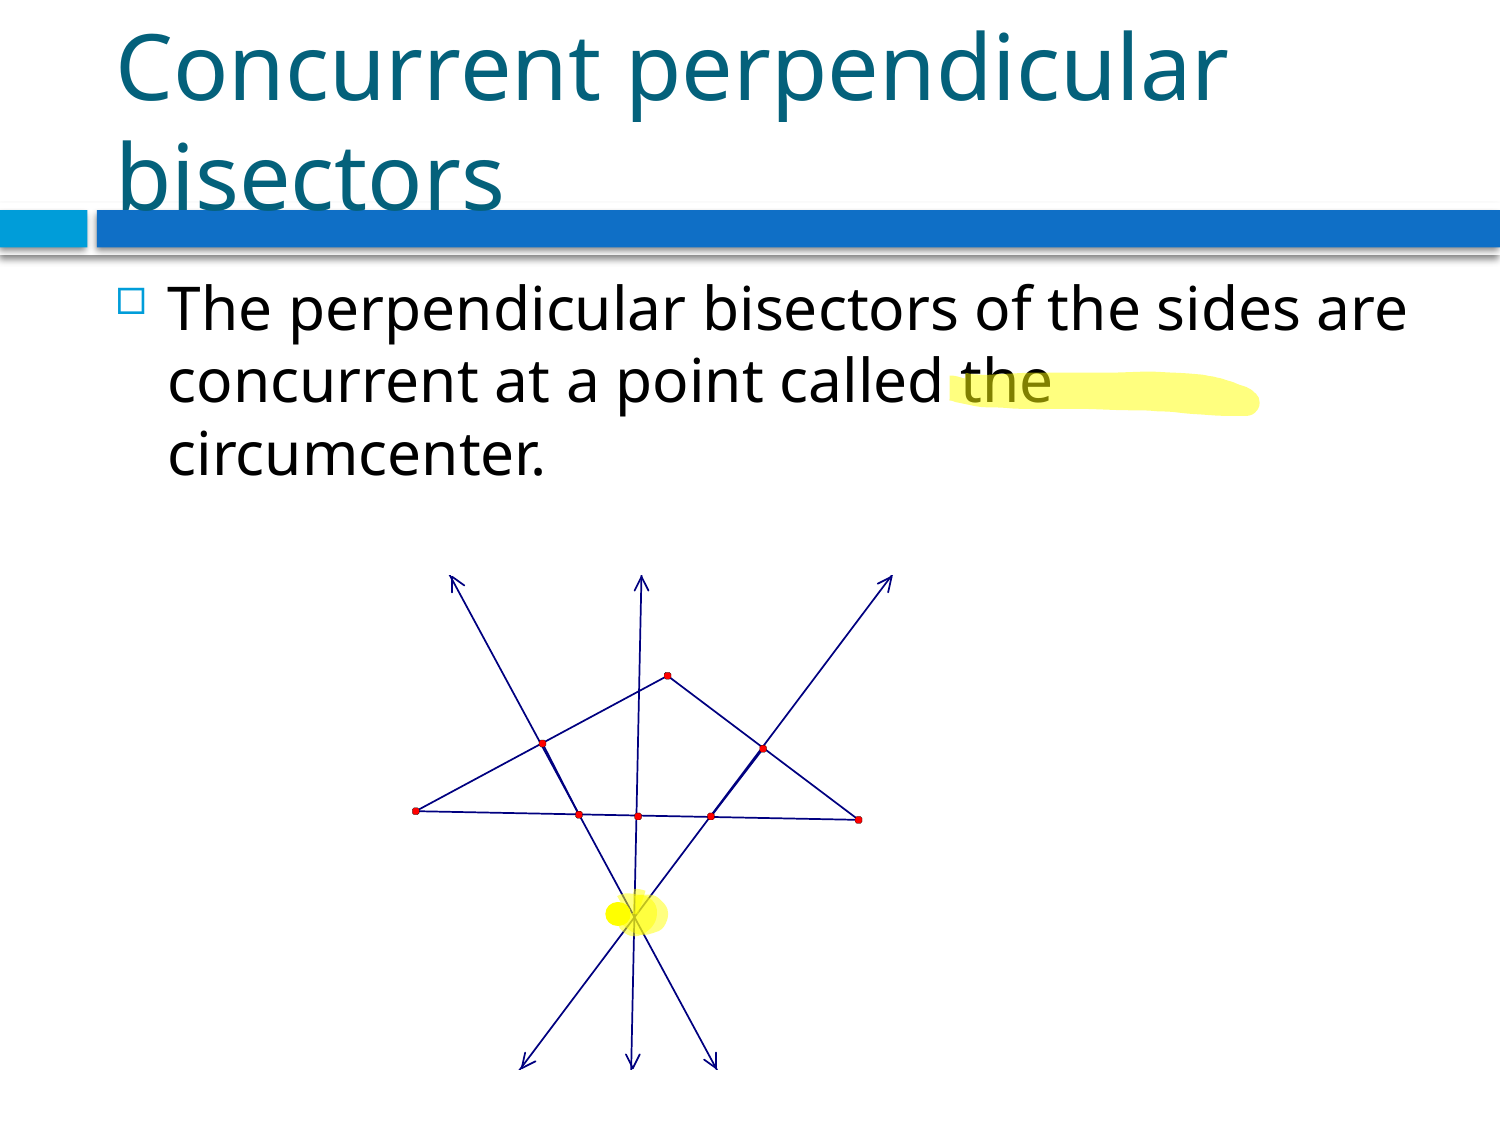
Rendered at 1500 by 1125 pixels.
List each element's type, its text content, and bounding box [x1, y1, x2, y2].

picture [149, 574, 1422, 1071]
text_box [949, 383, 1249, 405]
list The perpendicular bisectors of the sides are concurrent at a point called the circumcenter. [100, 262, 1438, 1000]
title Concurrent perpendicular bisectors [100, 37, 1438, 200]
